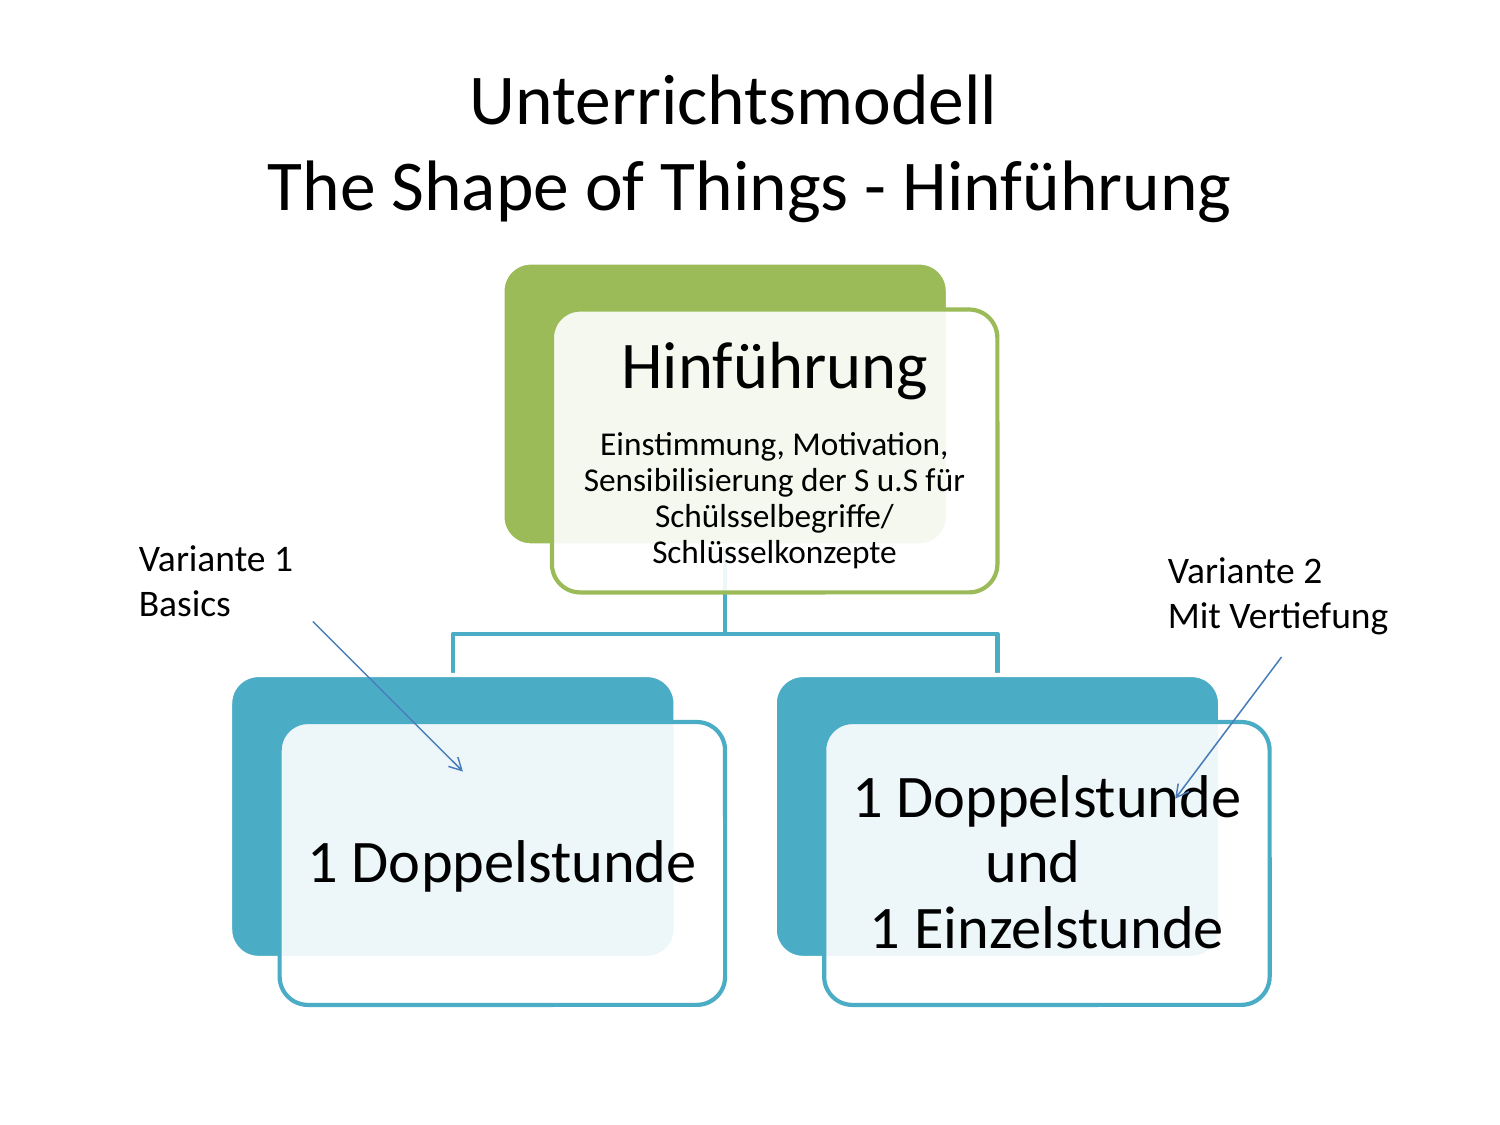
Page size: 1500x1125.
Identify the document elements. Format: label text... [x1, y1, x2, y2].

title Unterrichtsmodell The Shape of Things - Hinführung [75, 45, 1425, 233]
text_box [1174, 656, 1282, 799]
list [74, 262, 1426, 1006]
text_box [312, 621, 464, 772]
